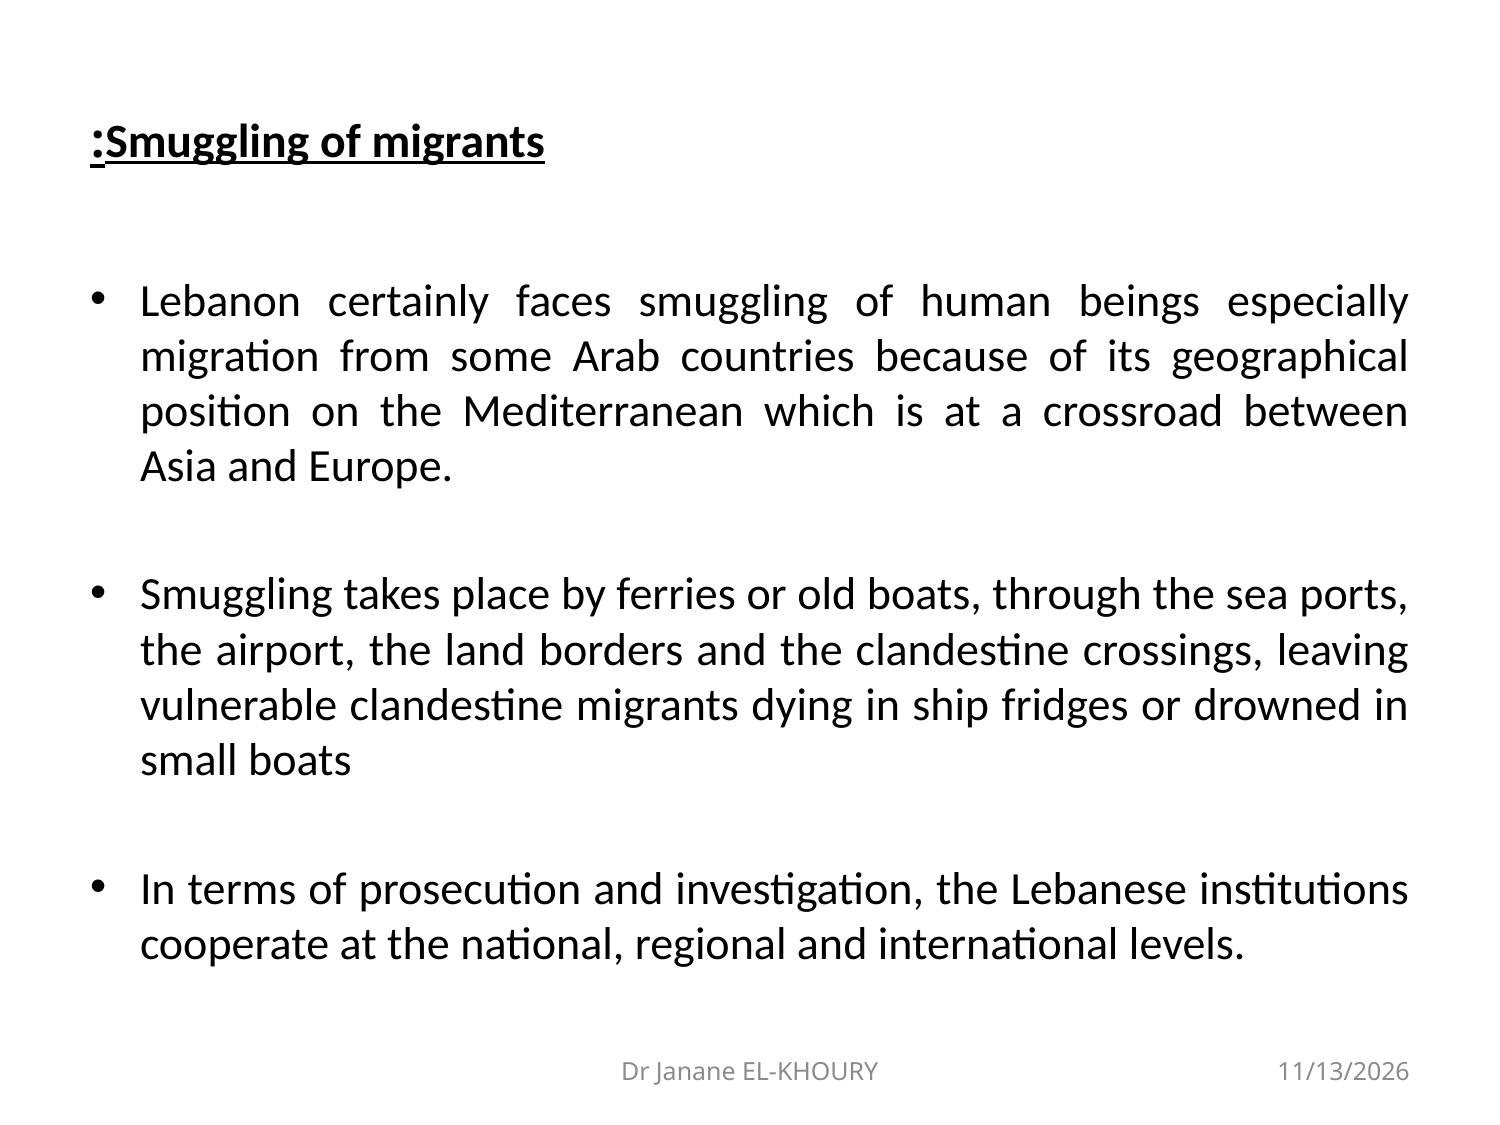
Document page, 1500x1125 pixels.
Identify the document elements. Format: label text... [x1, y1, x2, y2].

list Lebanon certainly faces smuggling of human beings especially migration from some Arab countries because of its geographical position on the Mediterranean which is at a crossroad between Asia and Europe. Smuggling takes place by ferries or old boats, through the sea ports, the airport, the land borders and the clandestine crossings, leaving vulnerable clandestine migrants dying in ship fridges or drowned in small boats In terms of prosecution and investigation, the Lebanese institutions cooperate at the national, regional and international levels. [75, 262, 1425, 1005]
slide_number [1074, 1042, 1425, 1103]
title Smuggling of migrants: [75, 45, 1425, 233]
footer Dr Janane EL-KHOURY [512, 1042, 988, 1103]
